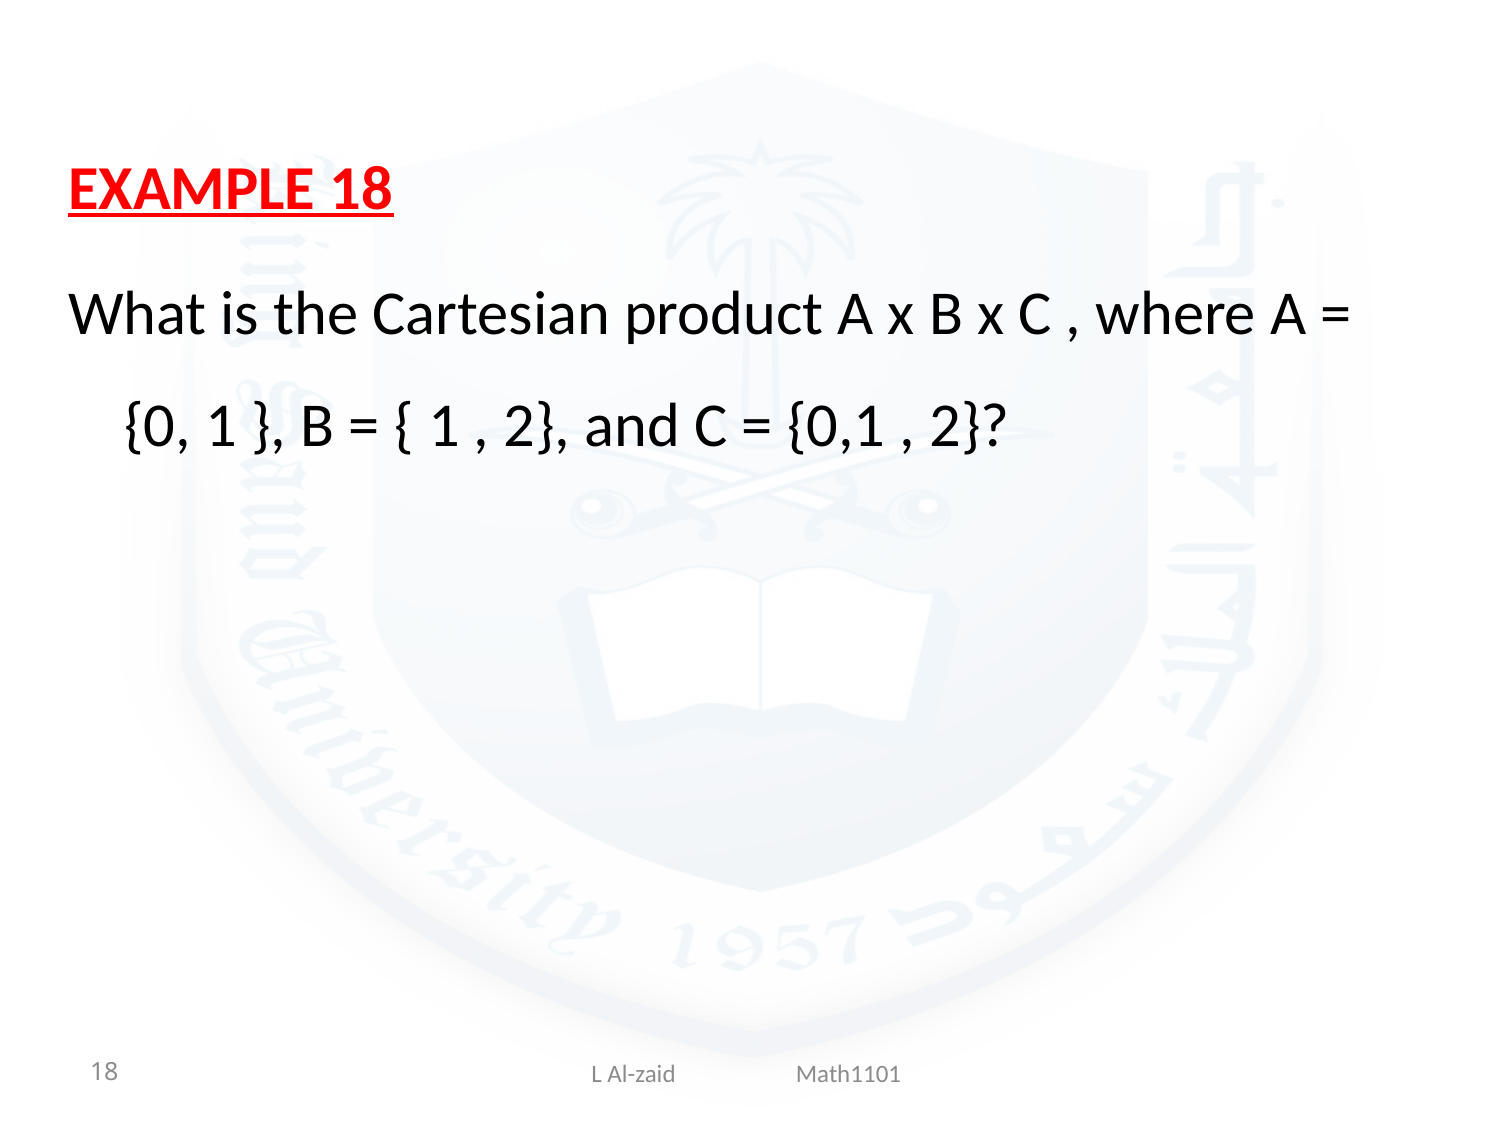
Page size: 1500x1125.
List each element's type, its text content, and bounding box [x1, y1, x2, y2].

footer L Al-zaid Math1101 [512, 1042, 988, 1103]
slide_number 18 [75, 1042, 425, 1103]
list EXAMPLE 18 What is the Cartesian product A x B x C , where A = {0, 1 }, B = { 1 , 2}, and C = {0,1 , 2}? [53, 101, 1425, 1005]
